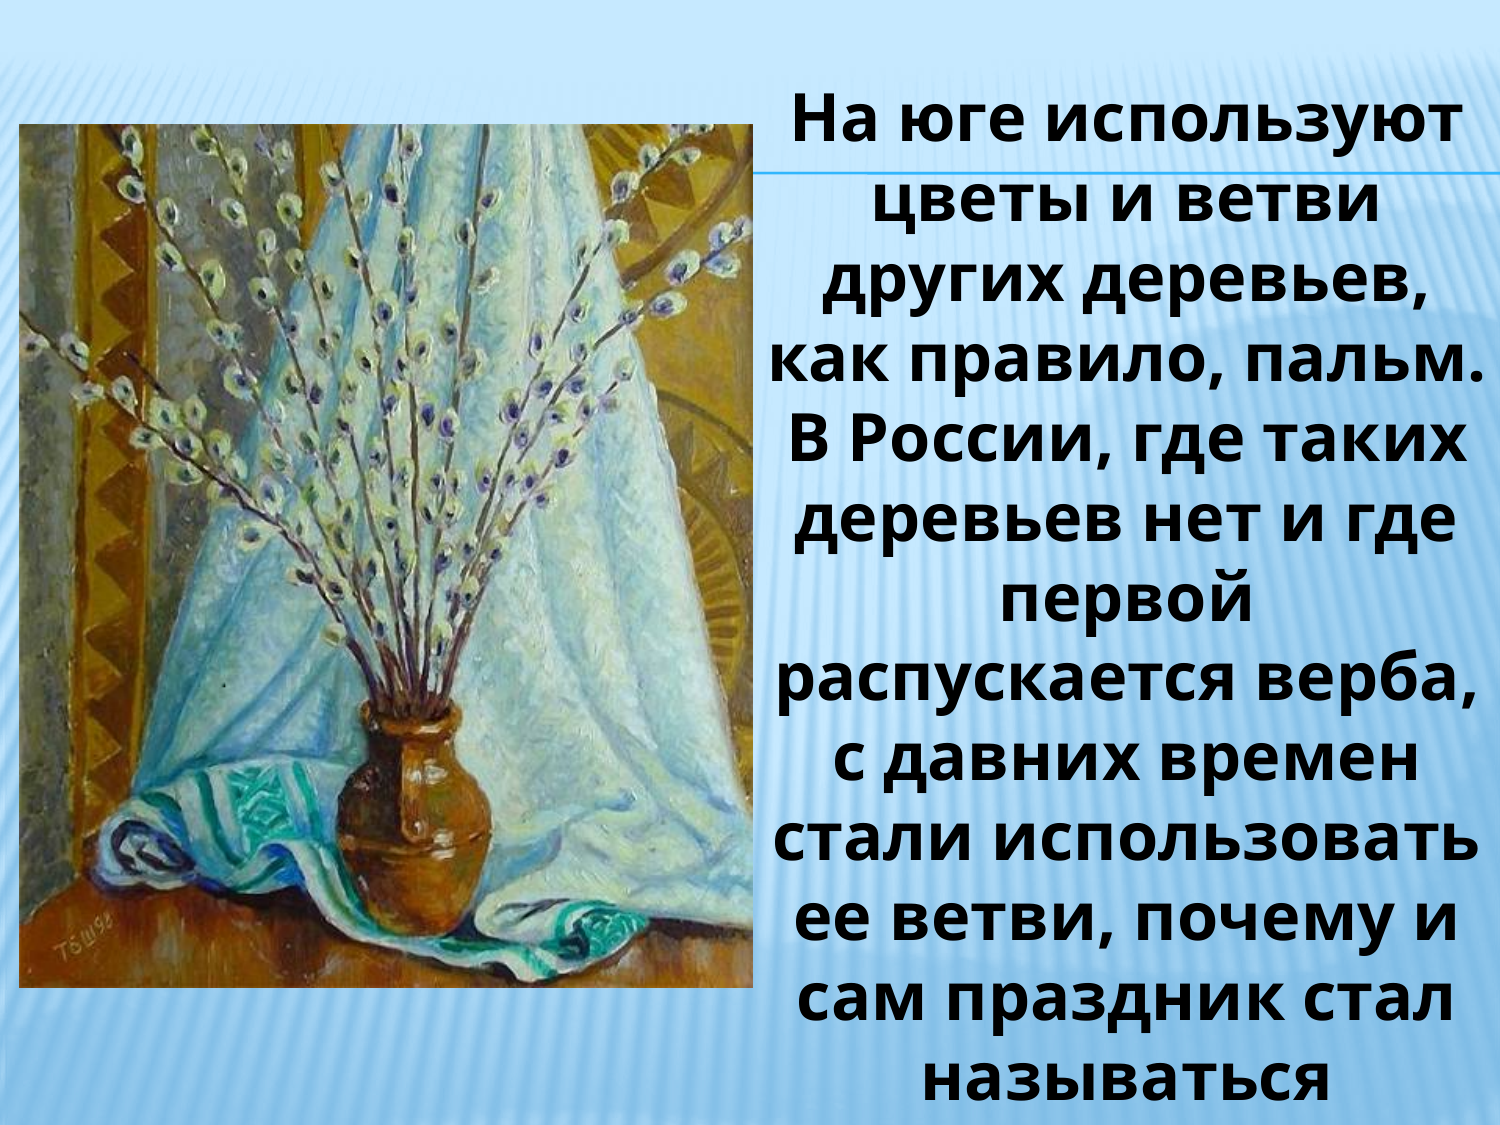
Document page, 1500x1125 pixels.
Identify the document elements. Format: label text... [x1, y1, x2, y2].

picture [18, 124, 753, 988]
text_box На юге используют цветы и ветви других деревьев, как правило, пальм. В России, где таких деревьев нет и где первой распускается верба, с давних времен стали использовать ее ветви, почему и сам праздник стал называться Вербным воскресением. [752, 67, 1500, 1125]
